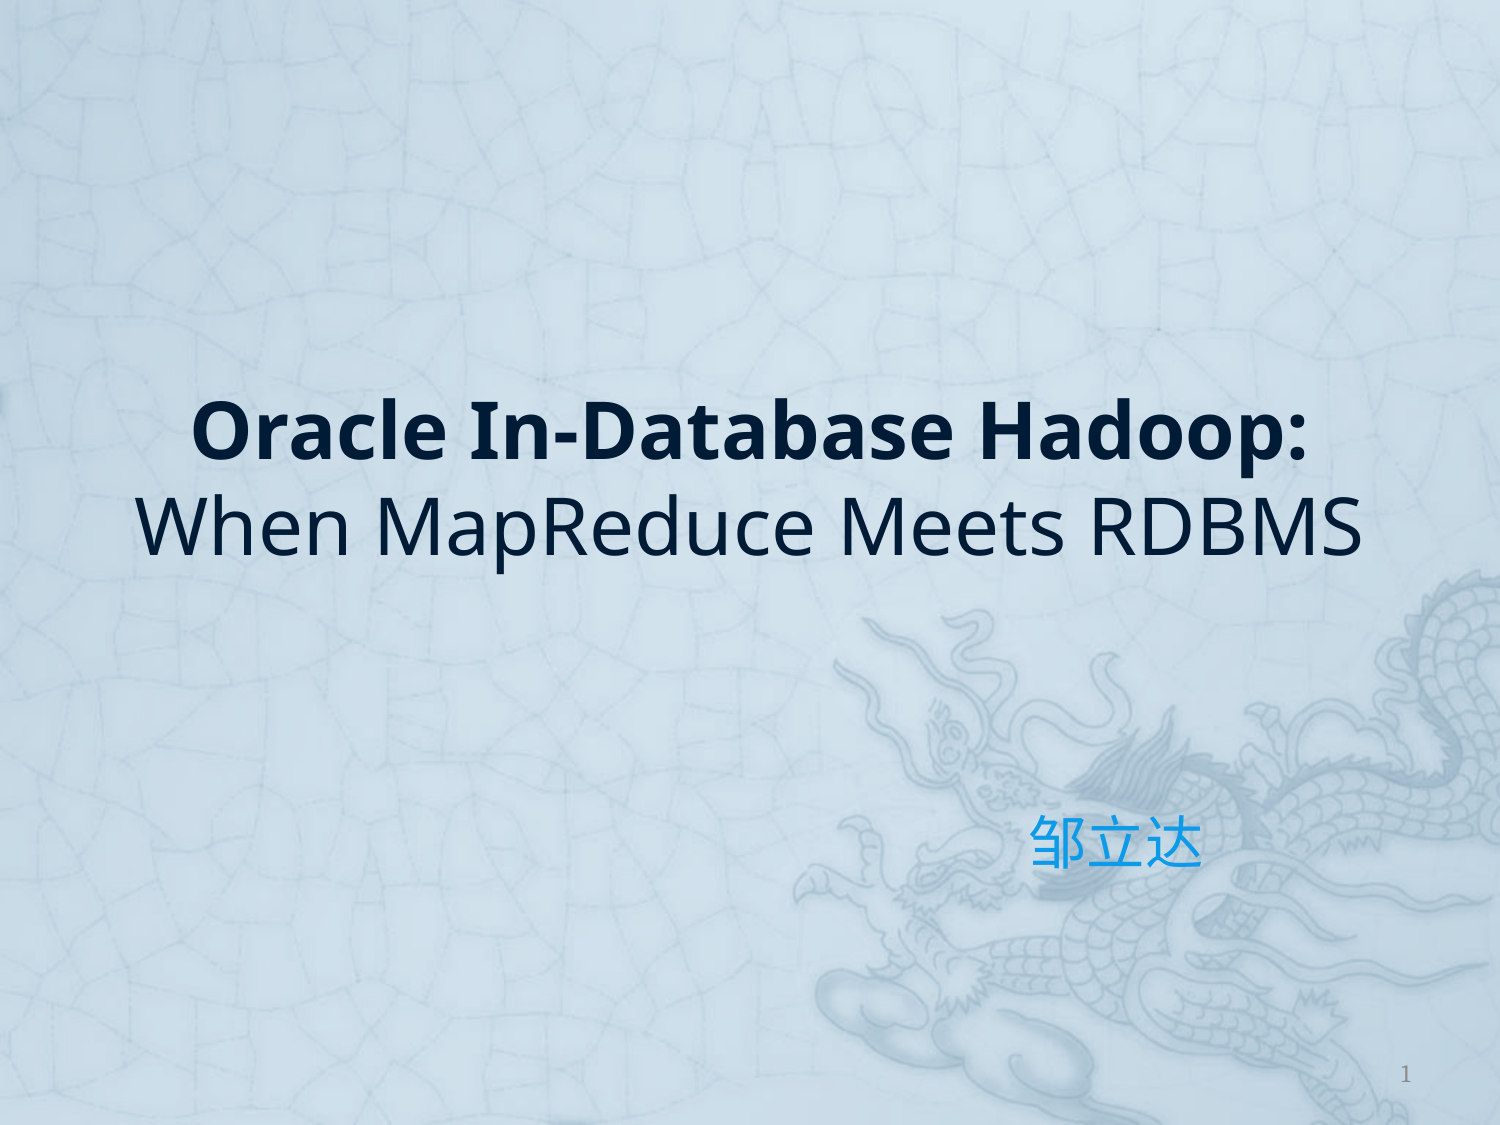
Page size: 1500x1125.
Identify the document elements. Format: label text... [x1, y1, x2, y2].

slide_number 1 [1074, 1042, 1425, 1103]
title Oracle In-Database Hadoop: When MapReduce Meets RDBMS [112, 338, 1388, 580]
subtitle 邹立达 [123, 798, 1219, 1087]
